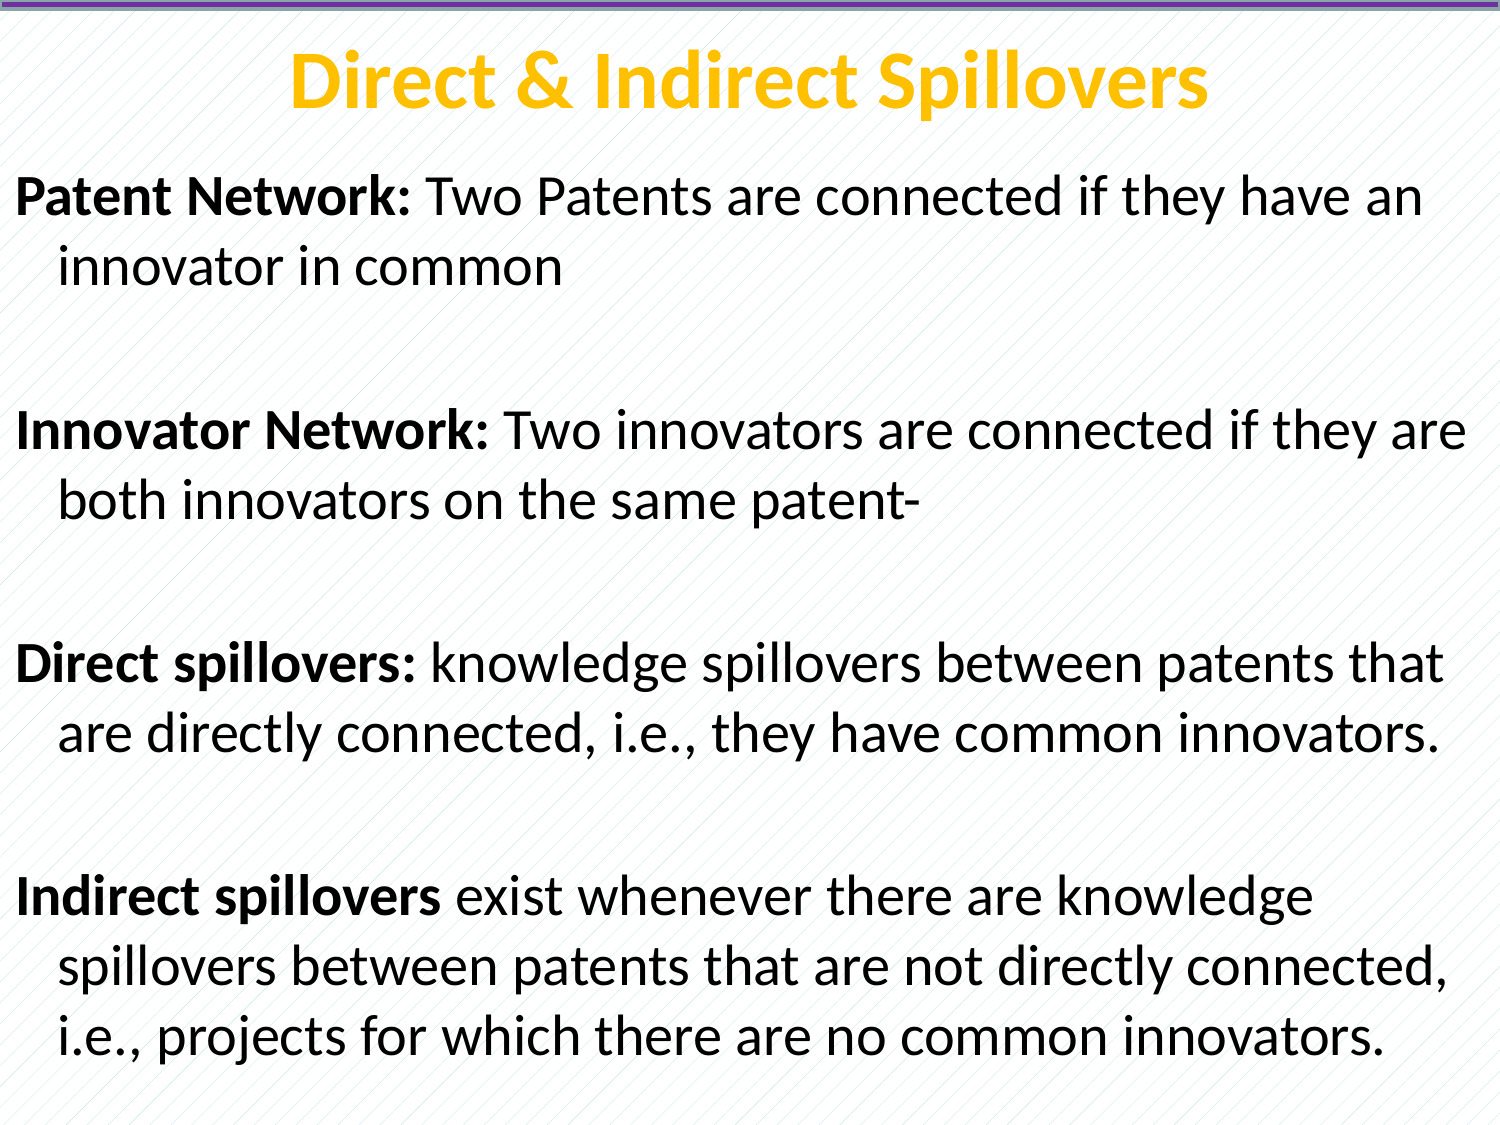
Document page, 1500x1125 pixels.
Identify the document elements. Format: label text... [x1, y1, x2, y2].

list Patent Network: Two Patents are connected if they have an innovator in common Innovator Network: Two innovators are connected if they are both innovators on the same patent- Direct spillovers: knowledge spillovers between patents that are directly connected, i.e., they have common innovators. Indirect spillovers exist whenever there are knowledge spillovers between patents that are not directly connected, i.e., projects for which there are no common innovators. [0, 149, 1500, 1125]
title Direct & Indirect Spillovers [0, 0, 1500, 149]
